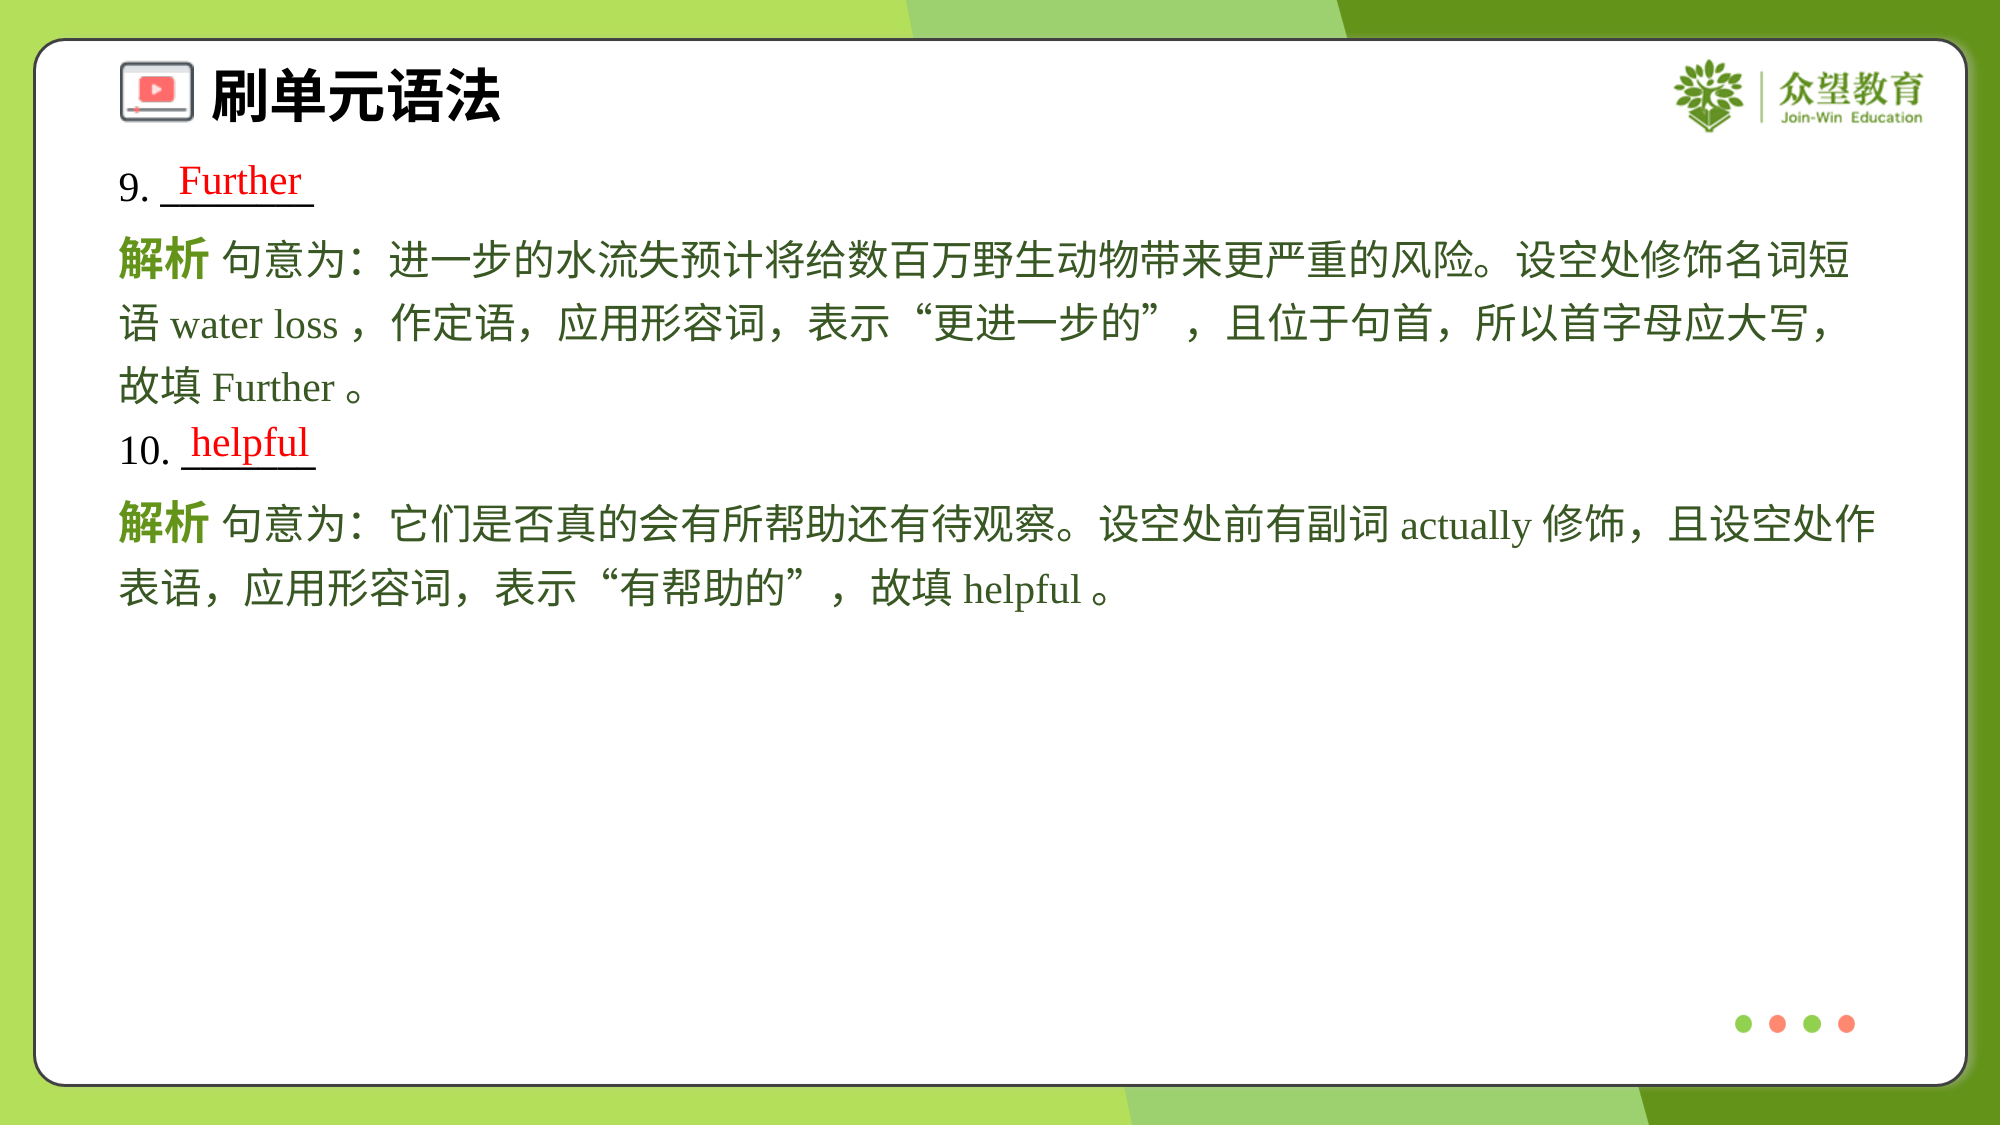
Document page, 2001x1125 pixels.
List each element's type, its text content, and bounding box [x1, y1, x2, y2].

text_box 解析 句意为：它们是否真的会有所帮助还有待观察。设空处前有副词actually修饰，且设空处作表语，应用形容词，表示“有帮助的”，故填helpful。 [118, 480, 1883, 607]
text_box Further [174, 140, 306, 199]
text_box 解析 句意为：进一步的水流失预计将给数百万野生动物带来更严重的风险。设空处修饰名词短语water loss，作定语，应用形容词，表示“更进一步的”，且位于句首，所以首字母应大写，故填Further。 [118, 215, 1883, 405]
text_box 10. _______ [118, 410, 1883, 468]
picture [0, 0, 2000, 1125]
text_box helpful [186, 402, 314, 460]
text_box 9. ________ [118, 146, 1883, 204]
